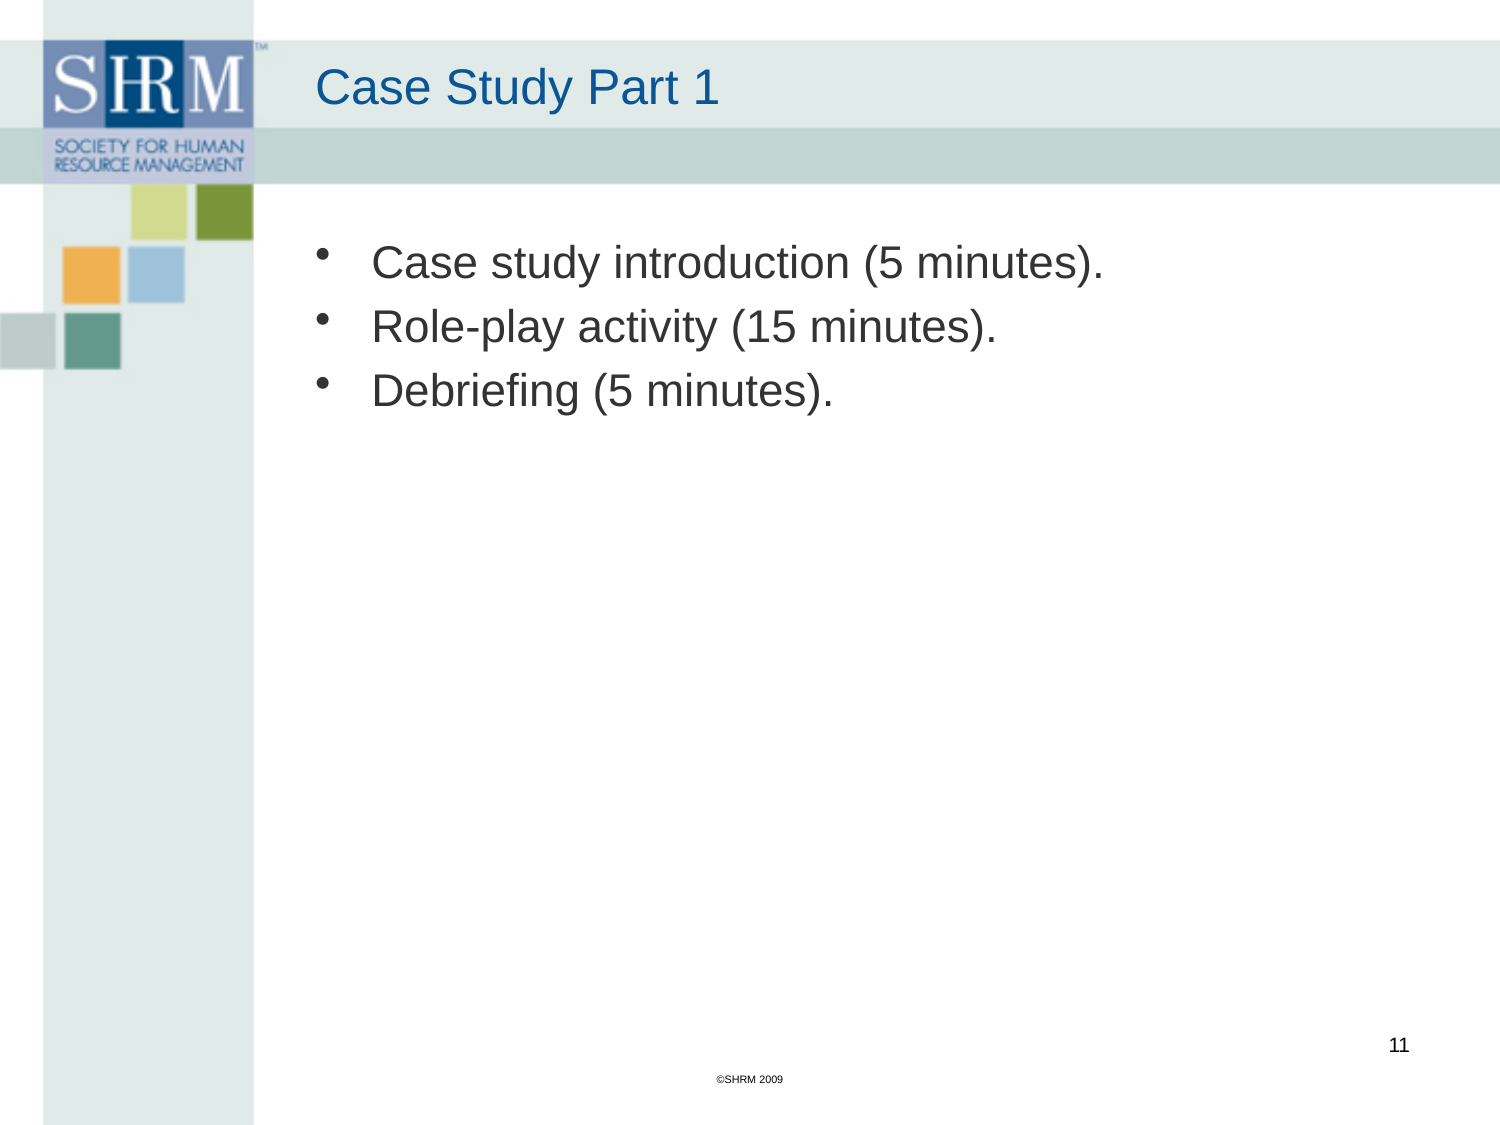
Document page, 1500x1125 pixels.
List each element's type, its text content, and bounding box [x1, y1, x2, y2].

slide_number 11 [1074, 1024, 1426, 1103]
title Case Study Part 1 [299, 44, 1426, 126]
picture [0, 0, 1500, 1125]
footer ©SHRM 2009 [512, 1062, 988, 1103]
list Case study introduction (5 minutes). Role-play activity (15 minutes). Debriefing (5 minutes). [299, 224, 1426, 1006]
